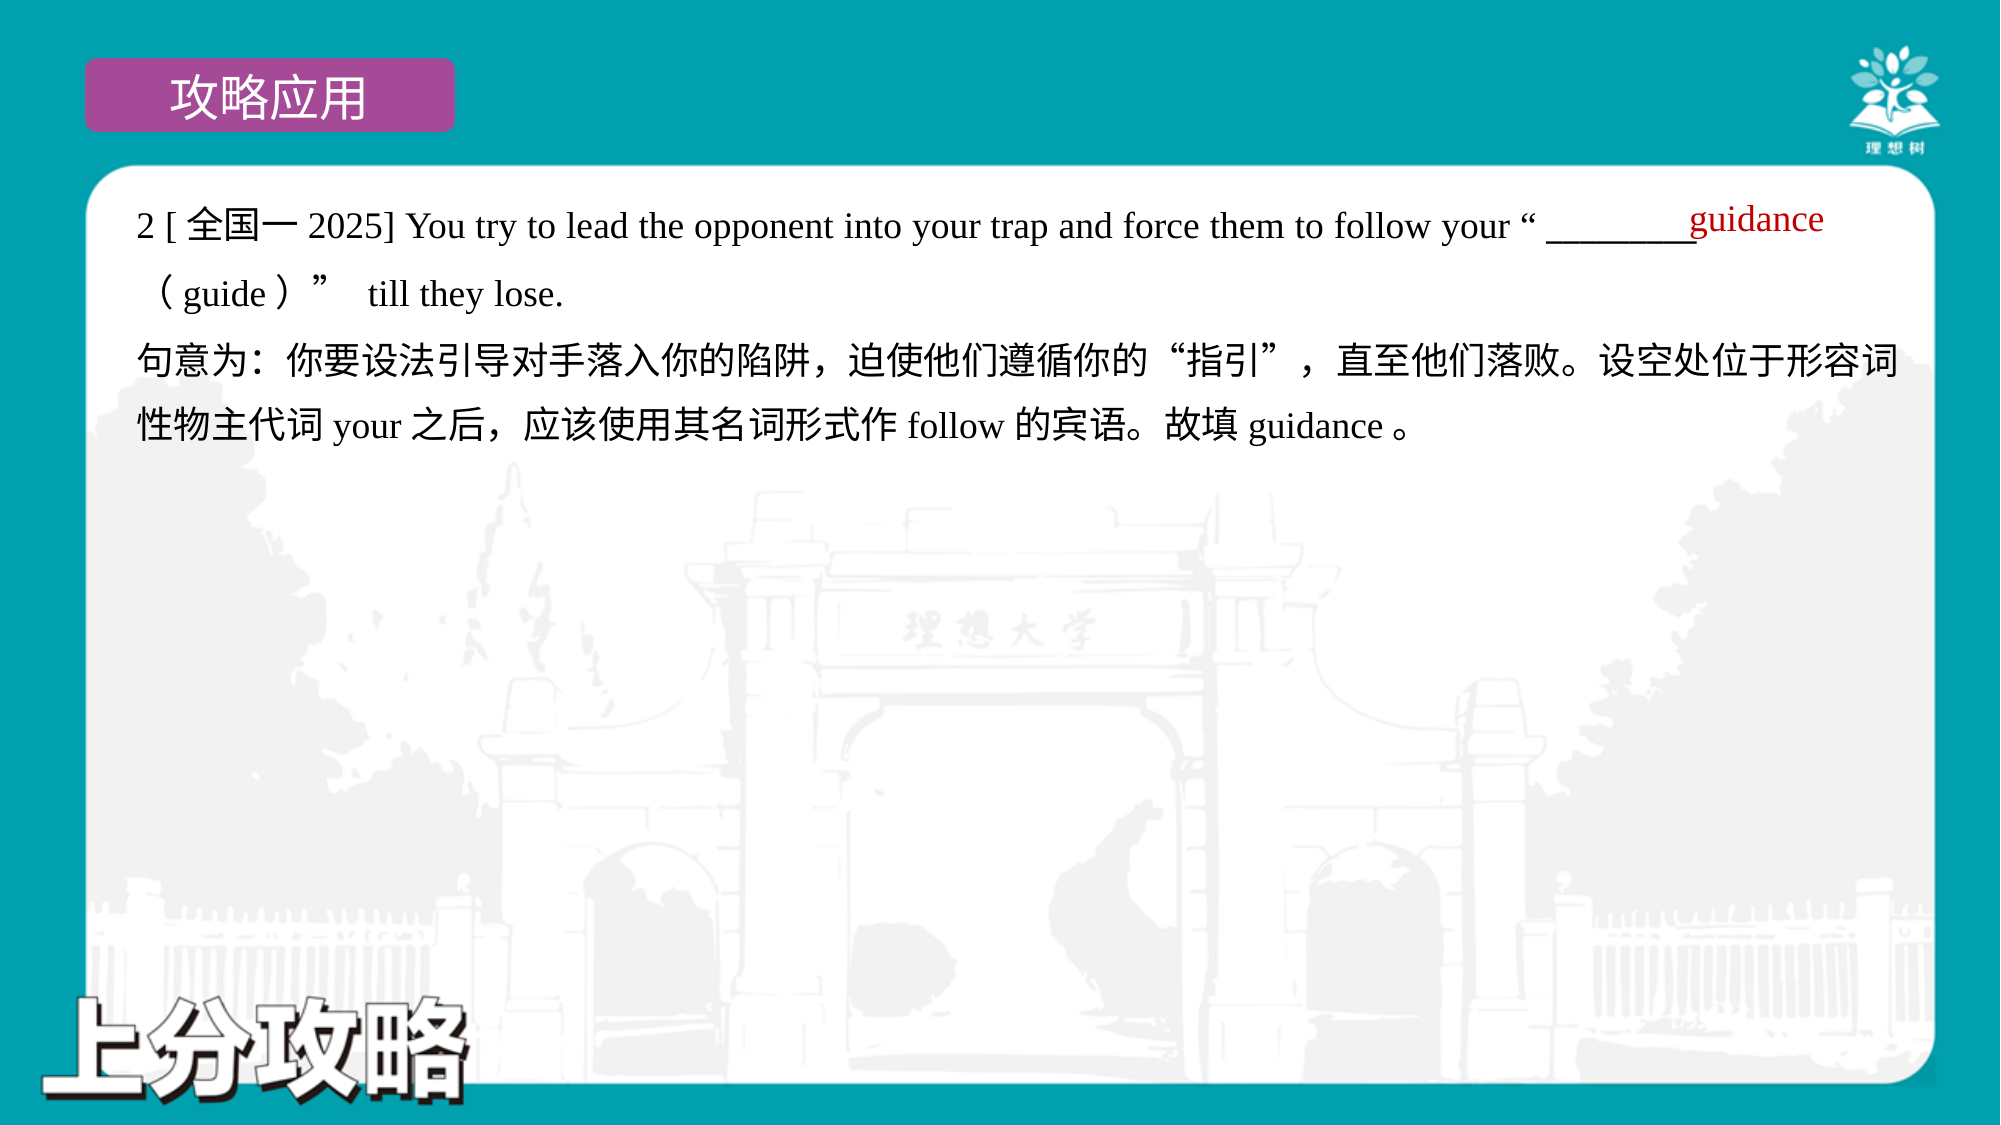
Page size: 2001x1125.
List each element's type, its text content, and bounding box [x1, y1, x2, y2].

text_box 句意为：你要设法引导对手落入你的陷阱，迫使他们遵循你的“指引”，直至他们落败。设空处位于形容词 性物主代词your之后，应该使用其名词形式作follow的宾语。故填guidance。 [136, 312, 1865, 440]
picture [0, 0, 2000, 1125]
text_box 2 [全国一2025] You try to lead the opponent into your trap and force them to follow your “ _________ （guide）” till they lose. [136, 176, 1865, 304]
text_box guidance [1675, 169, 1839, 232]
